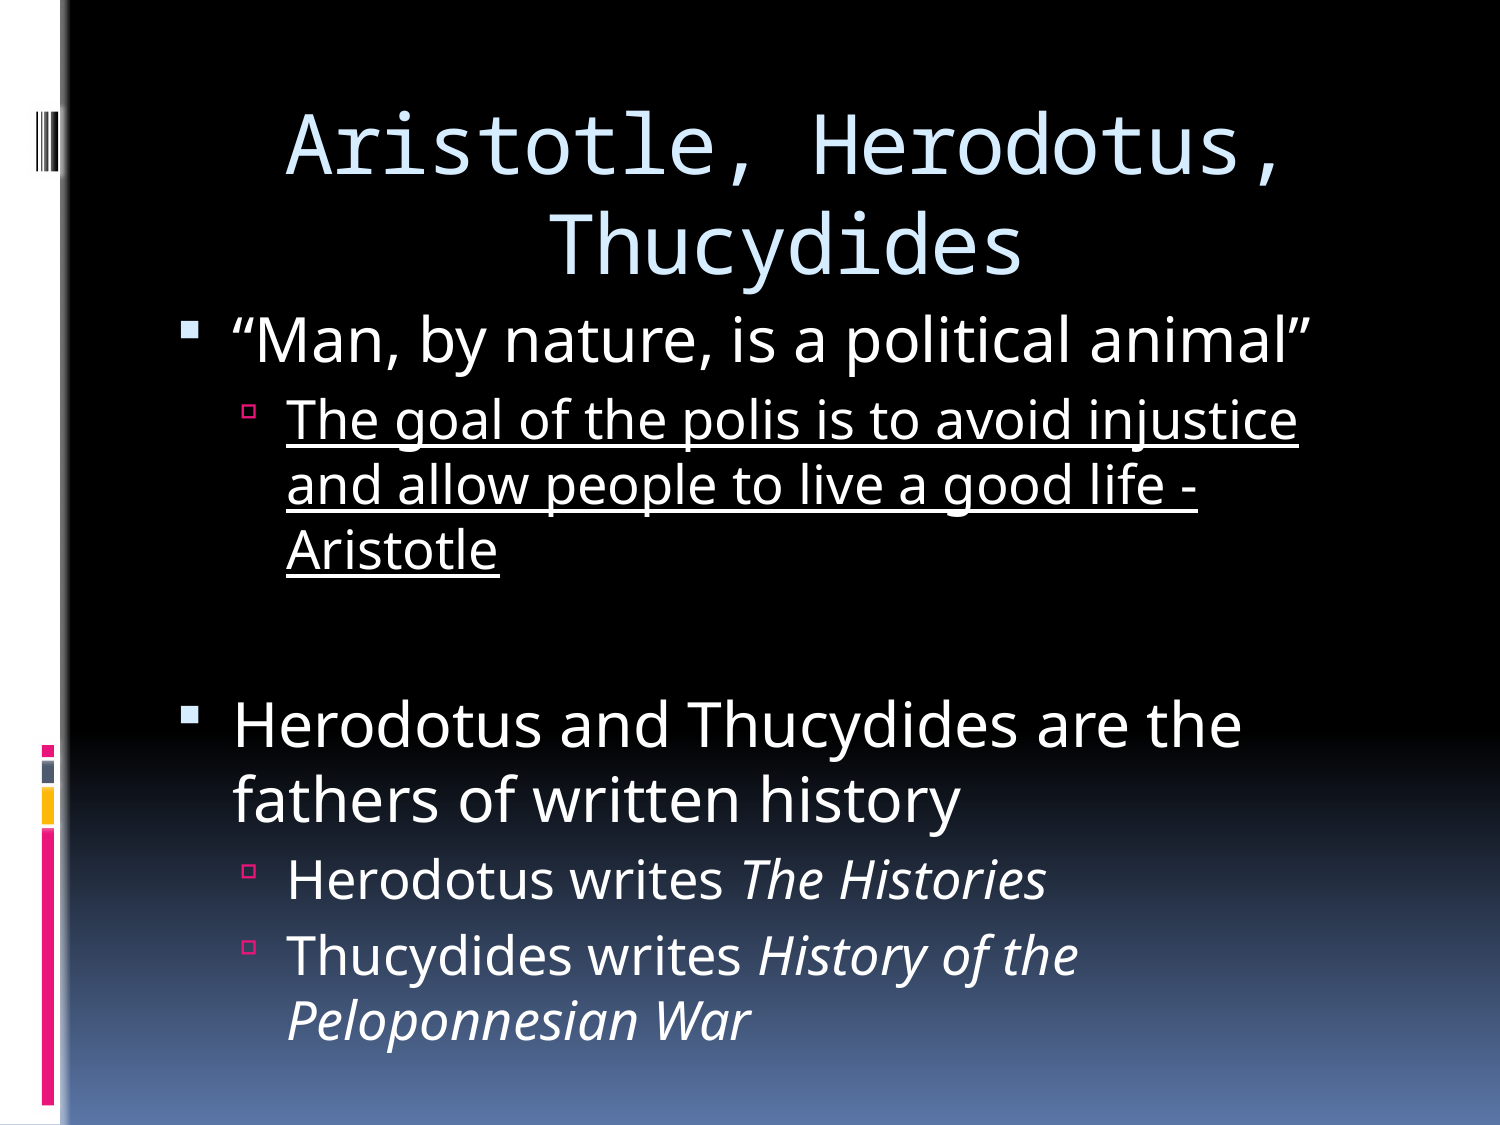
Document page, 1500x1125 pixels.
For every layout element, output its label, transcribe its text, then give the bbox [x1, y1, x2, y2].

list “Man, by nature, is a political animal” The goal of the polis is to avoid injustice and allow people to live a good life -Aristotle Herodotus and Thucydides are the fathers of written history Herodotus writes The Histories Thucydides writes History of the Peloponnesian War [150, 292, 1425, 1043]
title Aristotle, Herodotus, Thucydides [150, 83, 1425, 234]
